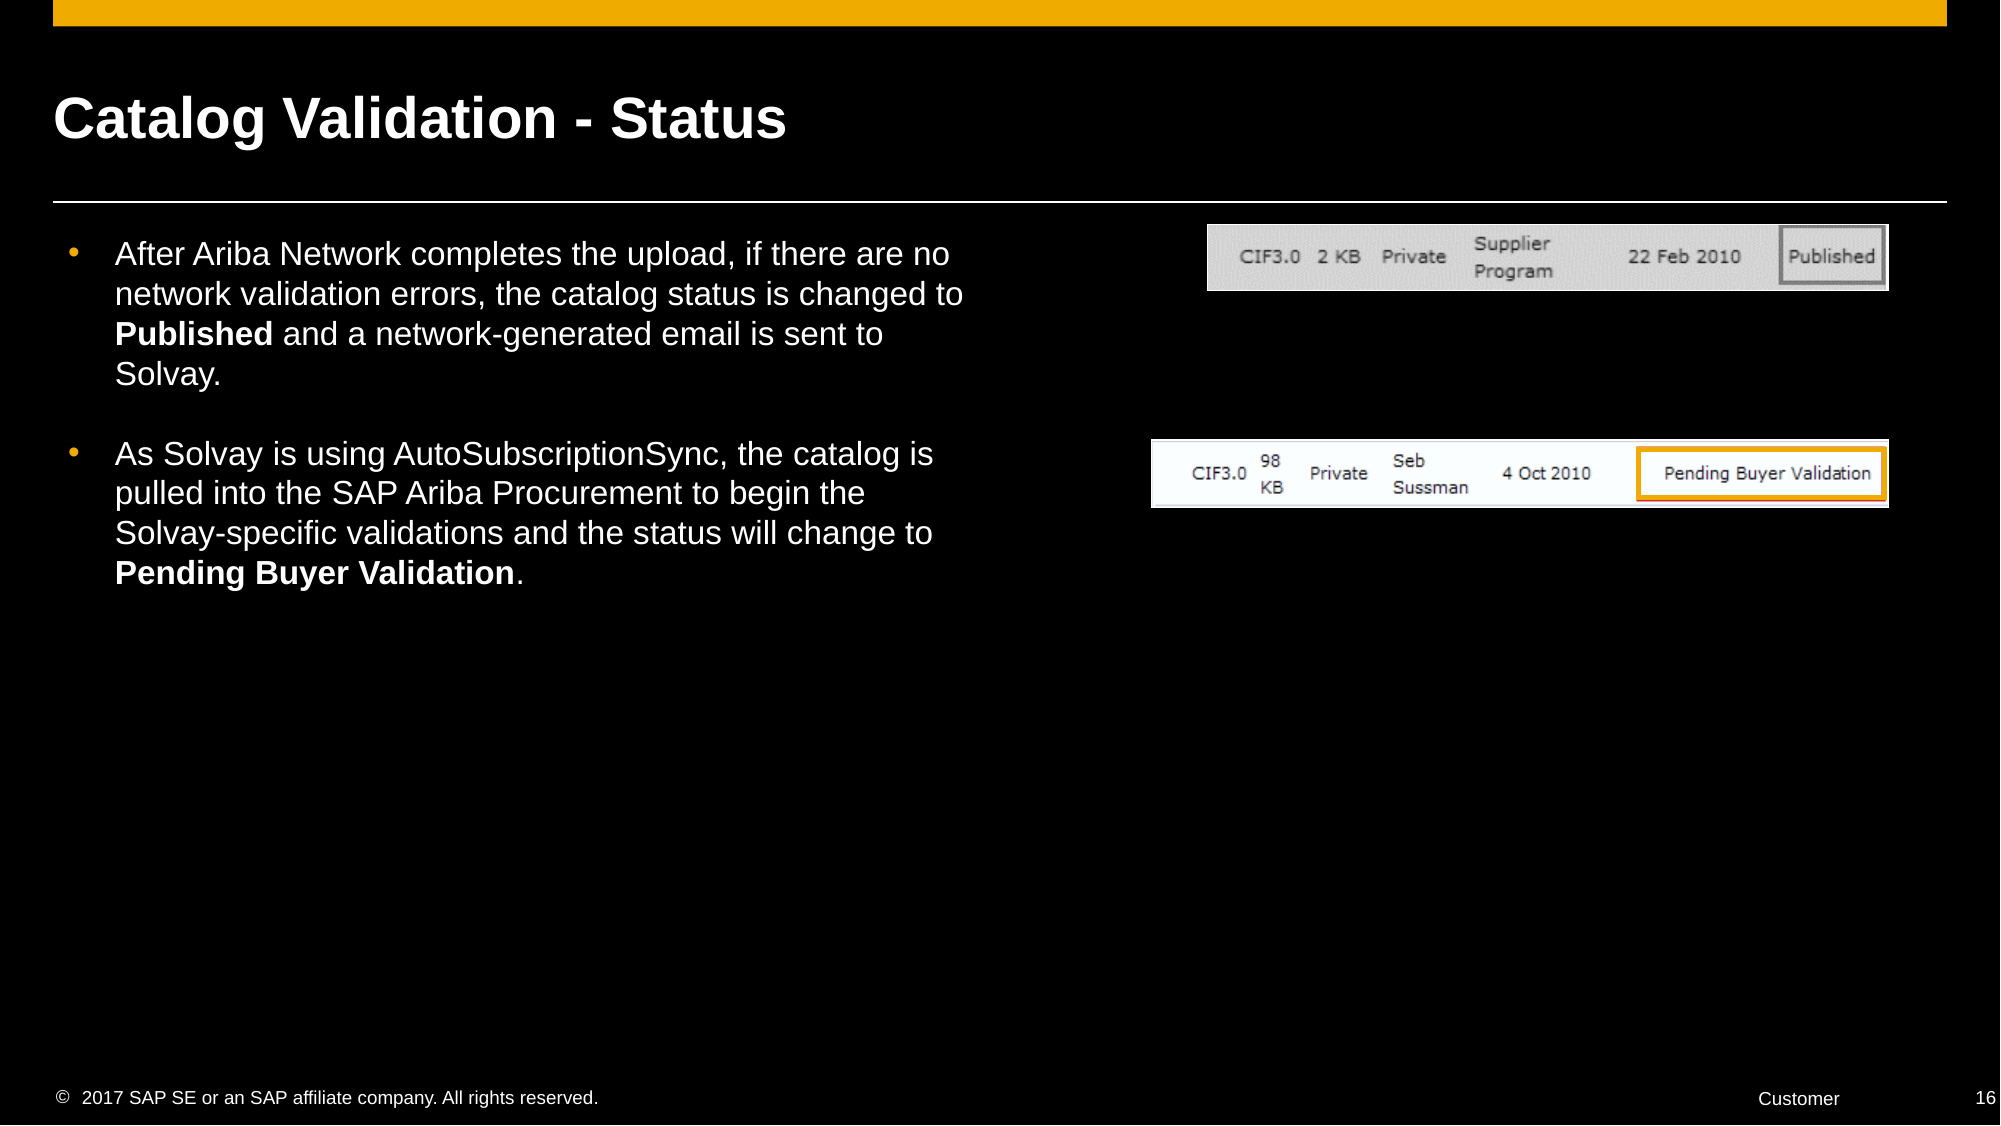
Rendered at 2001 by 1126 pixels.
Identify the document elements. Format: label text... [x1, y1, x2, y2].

picture [1207, 224, 1890, 292]
title Catalog Validation - Status [53, 53, 1947, 178]
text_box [1151, 439, 1890, 508]
list After Ariba Network completes the upload, if there are no network validation errors, the catalog status is changed to Published and a network-generated email is sent to Solvay. As Solvay is using AutoSubscriptionSync, the catalog is pulled into the SAP Ariba Procurement to begin the Solvay-specific validations and the status will change to Pending Buyer Validation. [53, 224, 983, 946]
